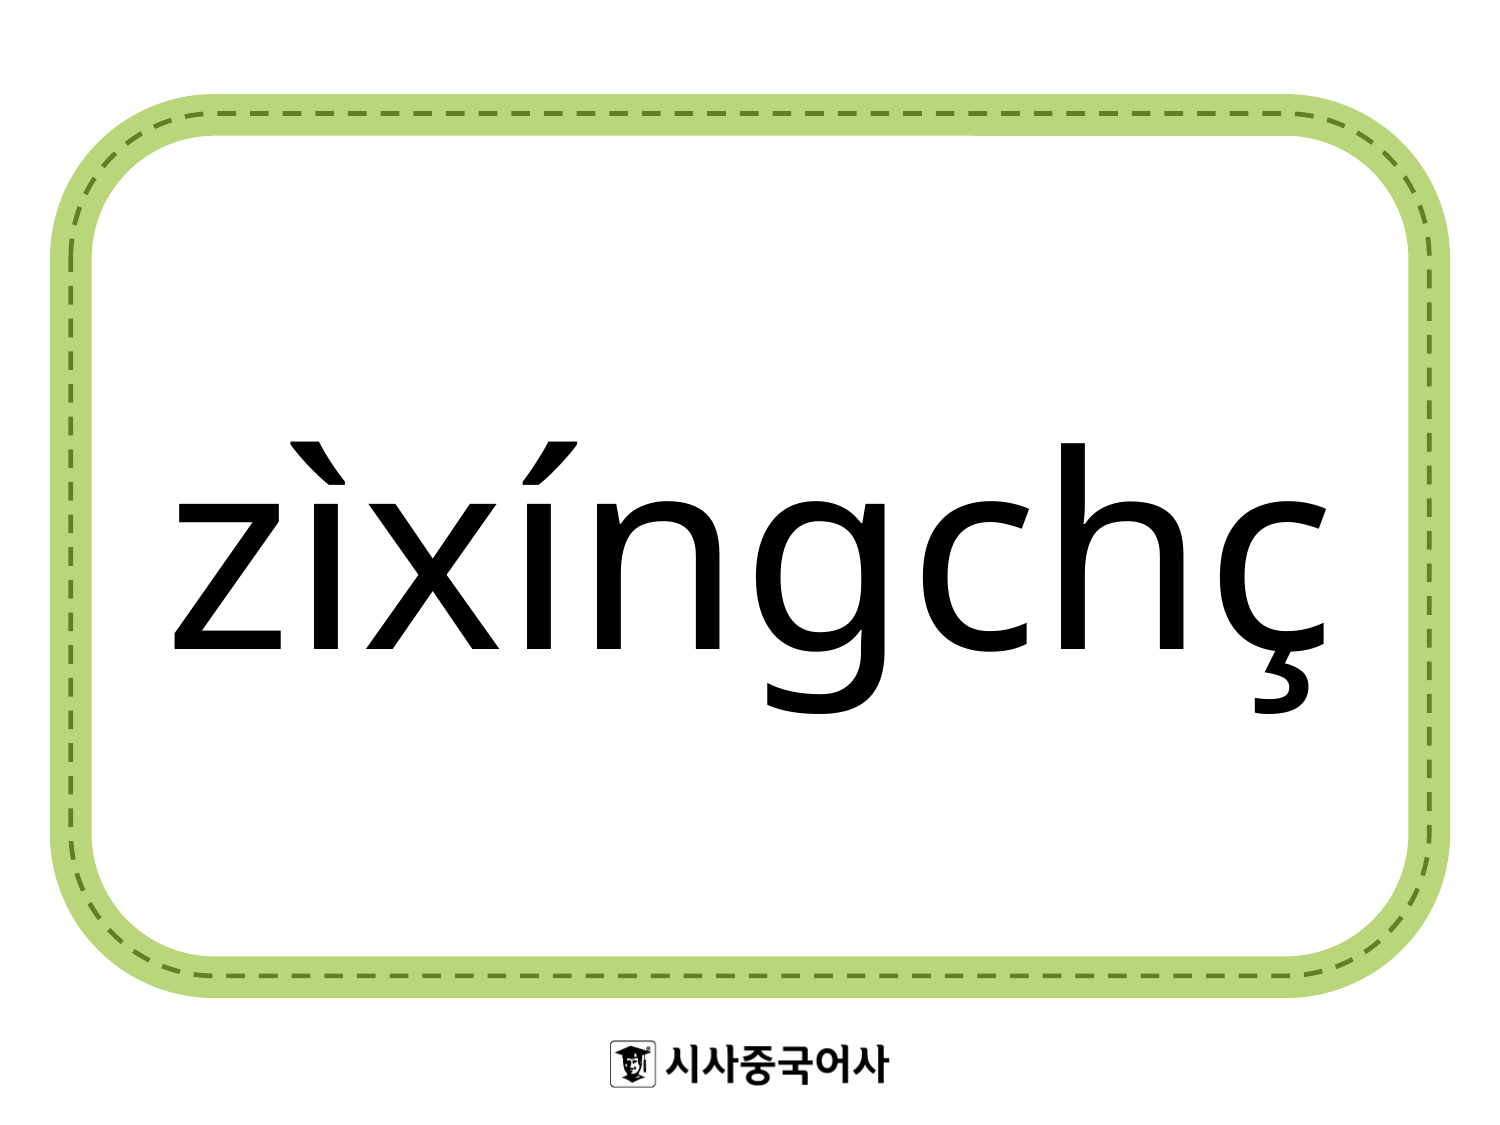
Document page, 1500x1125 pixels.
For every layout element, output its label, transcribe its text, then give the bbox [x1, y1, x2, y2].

picture [602, 1034, 898, 1094]
text_box zìxíngchç [145, 159, 1354, 823]
